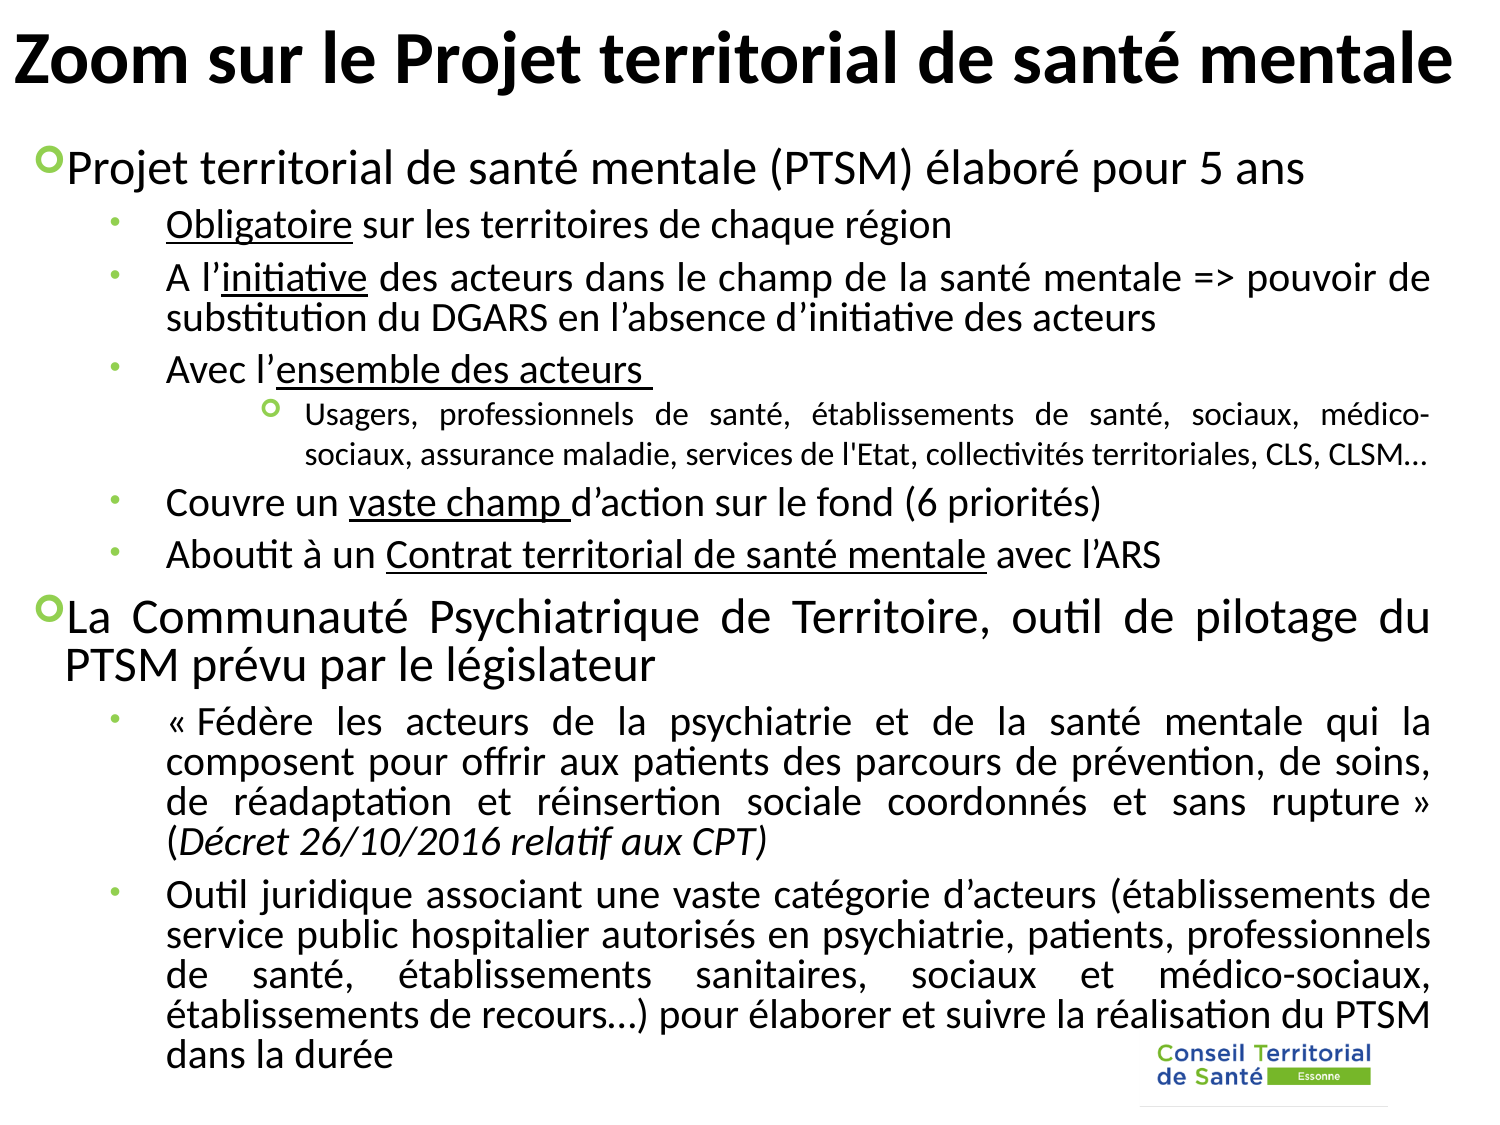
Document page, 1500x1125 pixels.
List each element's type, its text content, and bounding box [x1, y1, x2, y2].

list Projet territorial de santé mentale (PTSM) élaboré pour 5 ans Obligatoire sur les territoires de chaque région A l’initiative des acteurs dans le champ de la santé mentale => pouvoir de substitution du DGARS en l’absence d’initiative des acteurs Avec l’ensemble des acteurs Usagers, professionnels de santé, établissements de santé, sociaux, médico-sociaux, assurance maladie, services de l'Etat, collectivités territoriales, CLS, CLSM… Couvre un vaste champ d’action sur le fond (6 priorités) Aboutit à un Contrat territorial de santé mentale avec l’ARS La Communauté Psychiatrique de Territoire, outil de pilotage du PTSM prévu par le législateur « Fédère les acteurs de la psychiatrie et de la santé mentale qui la composent pour offrir aux patients des parcours de prévention, de soins, de réadaptation et réinsertion sociale coordonnés et sans rupture » (Décret 26/10/2016 relatif aux CPT) Outil juridique associant une vaste catégorie d’acteurs (établissements de service public hospitalier autorisés en psychiatrie, patients, professionnels de santé, établissements sanitaires, sociaux et médico-sociaux, établissements de recours…) pour élaborer et suivre la réalisation du PTSM dans la durée [17, 138, 1447, 882]
picture [1139, 1023, 1388, 1107]
title Zoom sur le Projet territorial de santé mentale [0, 0, 1500, 148]
